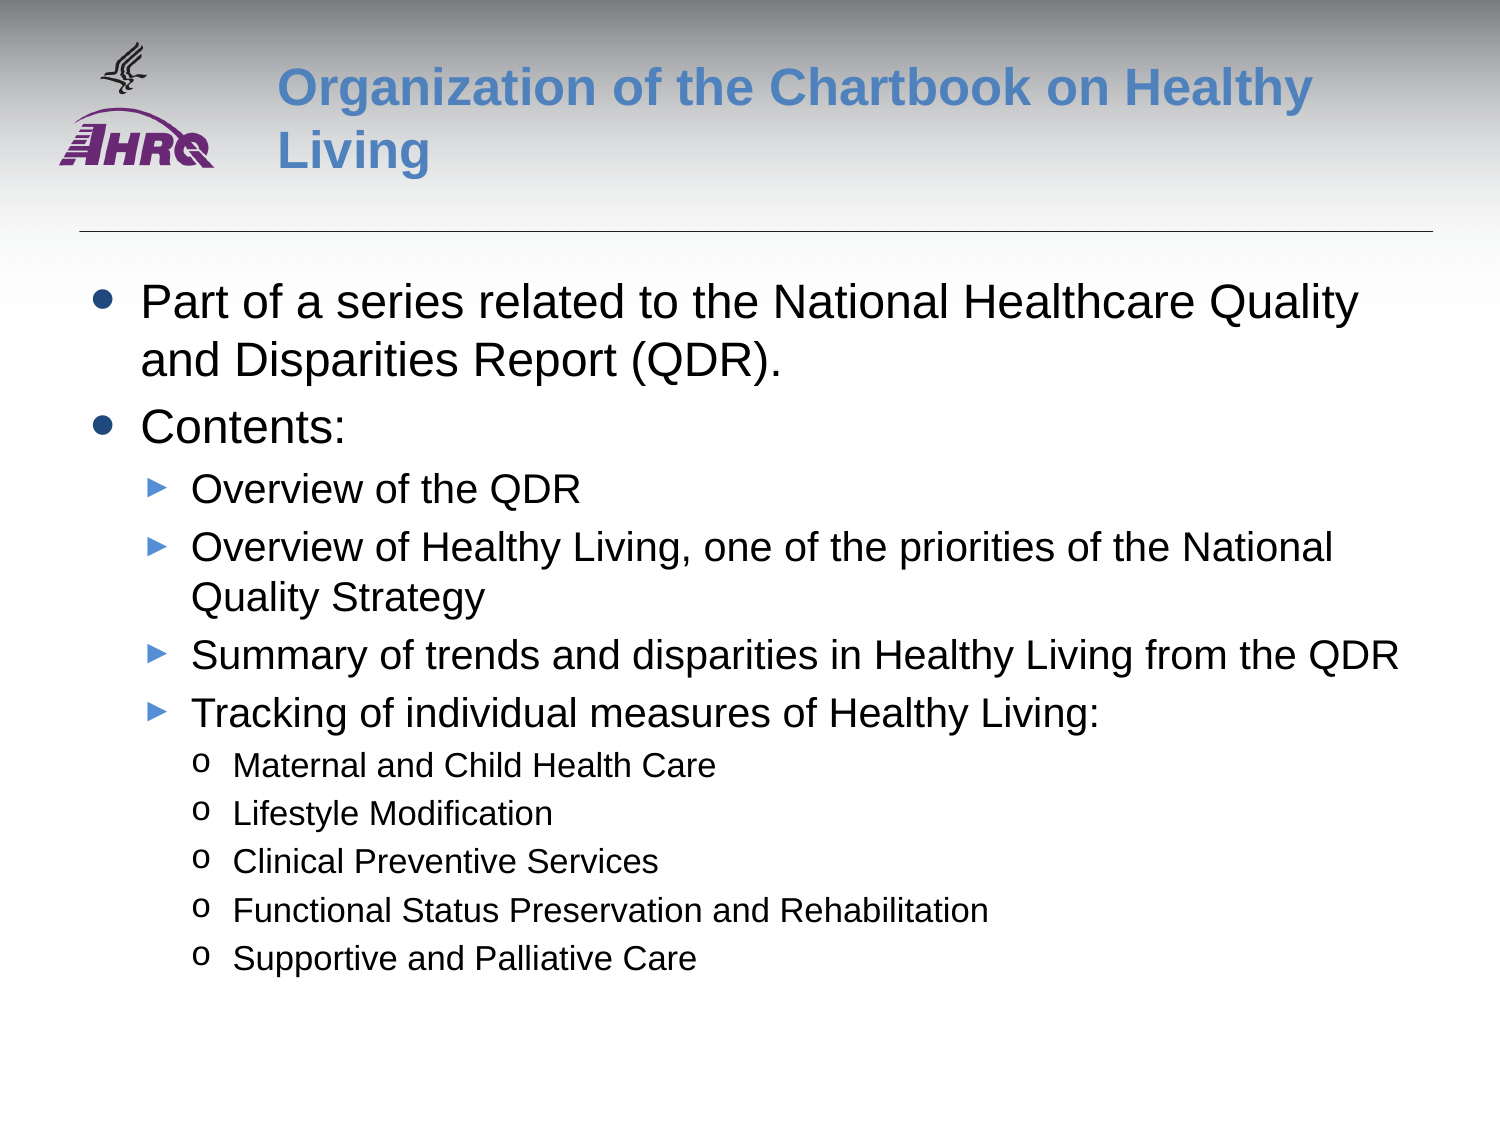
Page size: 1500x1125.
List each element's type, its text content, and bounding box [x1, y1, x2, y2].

picture [0, 0, 1500, 1125]
list Part of a series related to the National Healthcare Quality and Disparities Report (QDR). Contents: Overview of the QDR Overview of Healthy Living, one of the priorities of the National Quality Strategy Summary of trends and disparities in Healthy Living from the QDR Tracking of individual measures of Healthy Living: Maternal and Child Health Care Lifestyle Modification Clinical Preventive Services Functional Status Preservation and Rehabilitation Supportive and Palliative Care [75, 262, 1425, 1005]
title Organization of the Chartbook on Healthy Living [262, 45, 1425, 188]
